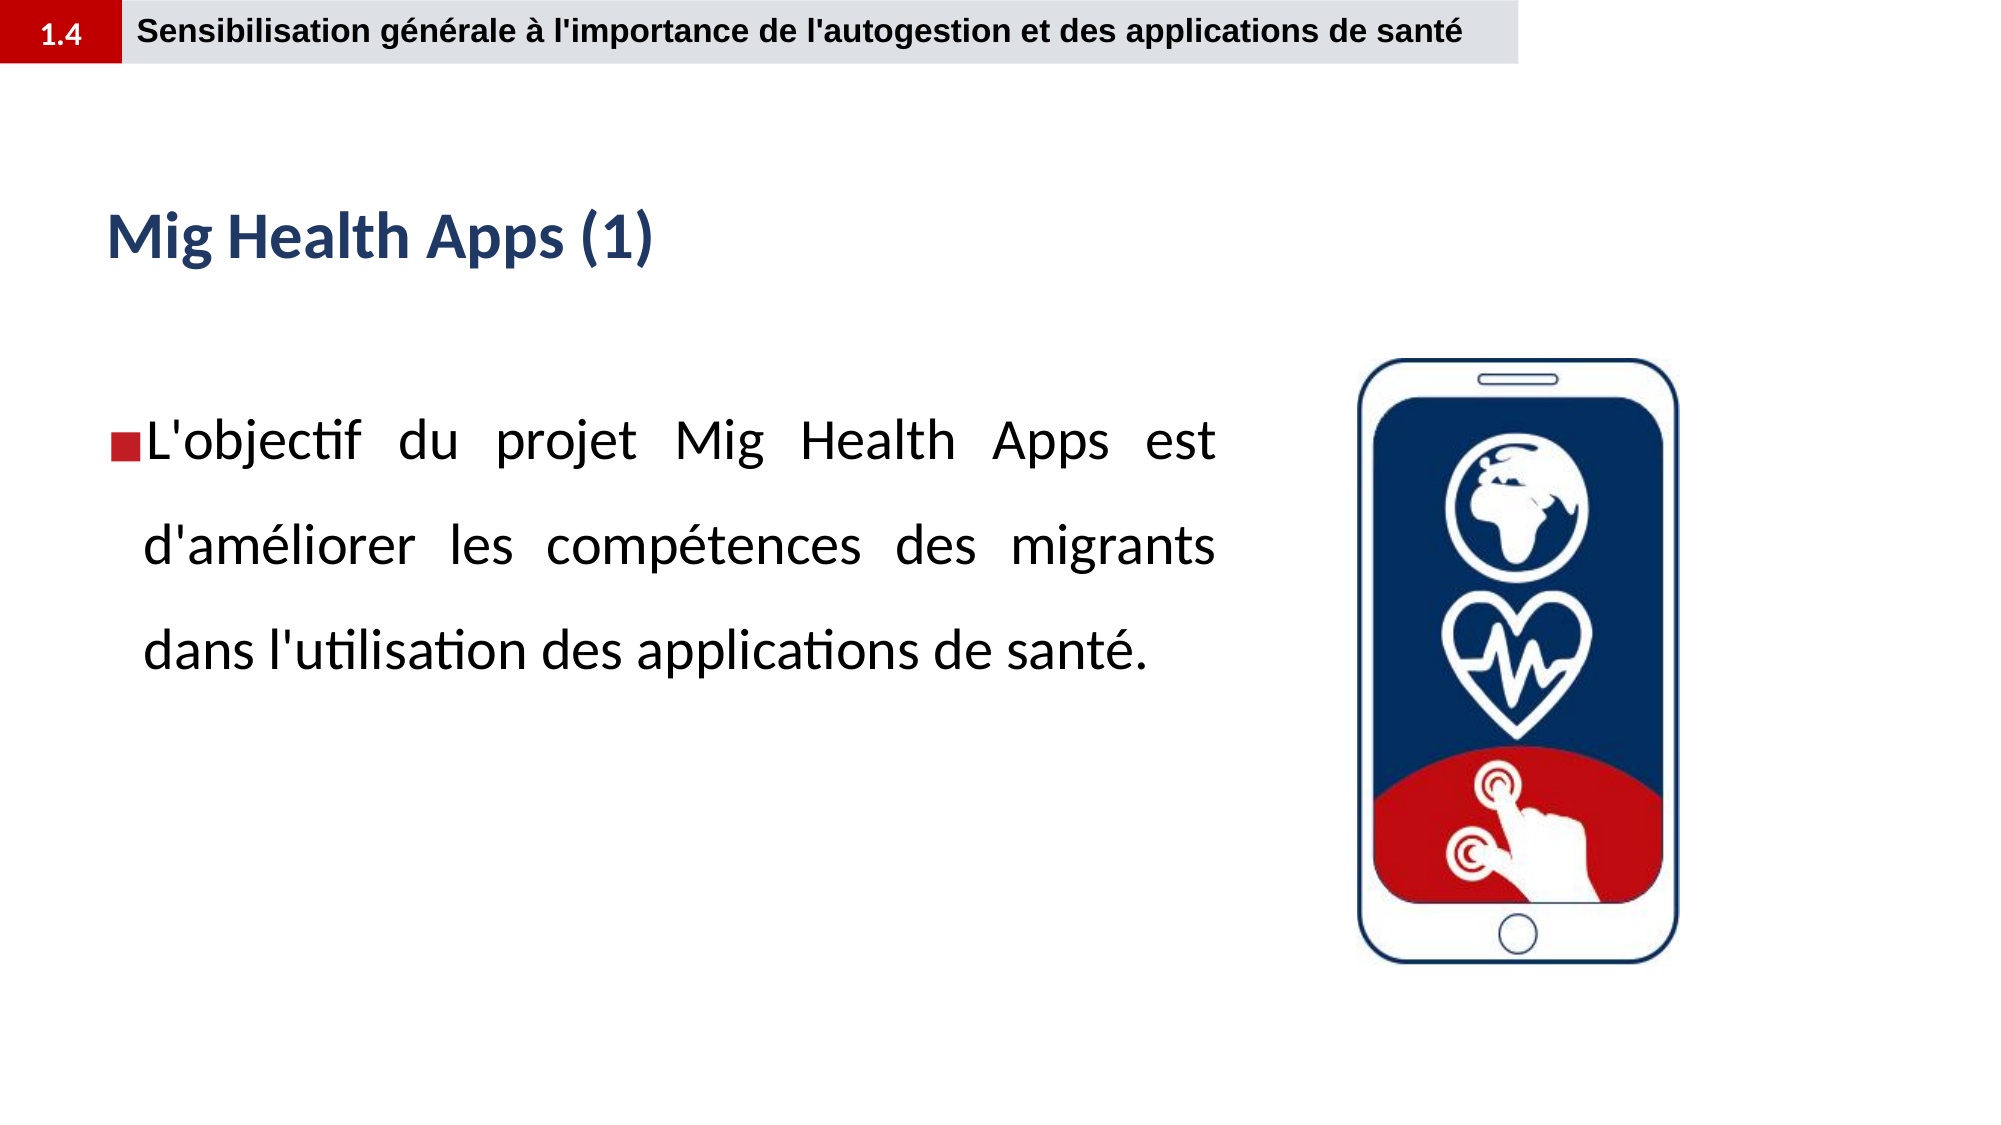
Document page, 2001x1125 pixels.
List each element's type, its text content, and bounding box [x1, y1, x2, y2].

title Mig Health Apps (1) [91, 177, 1906, 297]
list L'objectif du projet Mig Health Apps est d'améliorer les compétences des migrants dans l'utilisation des applications de santé. [91, 358, 1233, 1051]
picture [1357, 358, 1680, 967]
text_box Sensibilisation générale à l'importance de l'autogestion et des applications de santé [122, 0, 1519, 64]
text_box 1.4 [0, 0, 122, 64]
